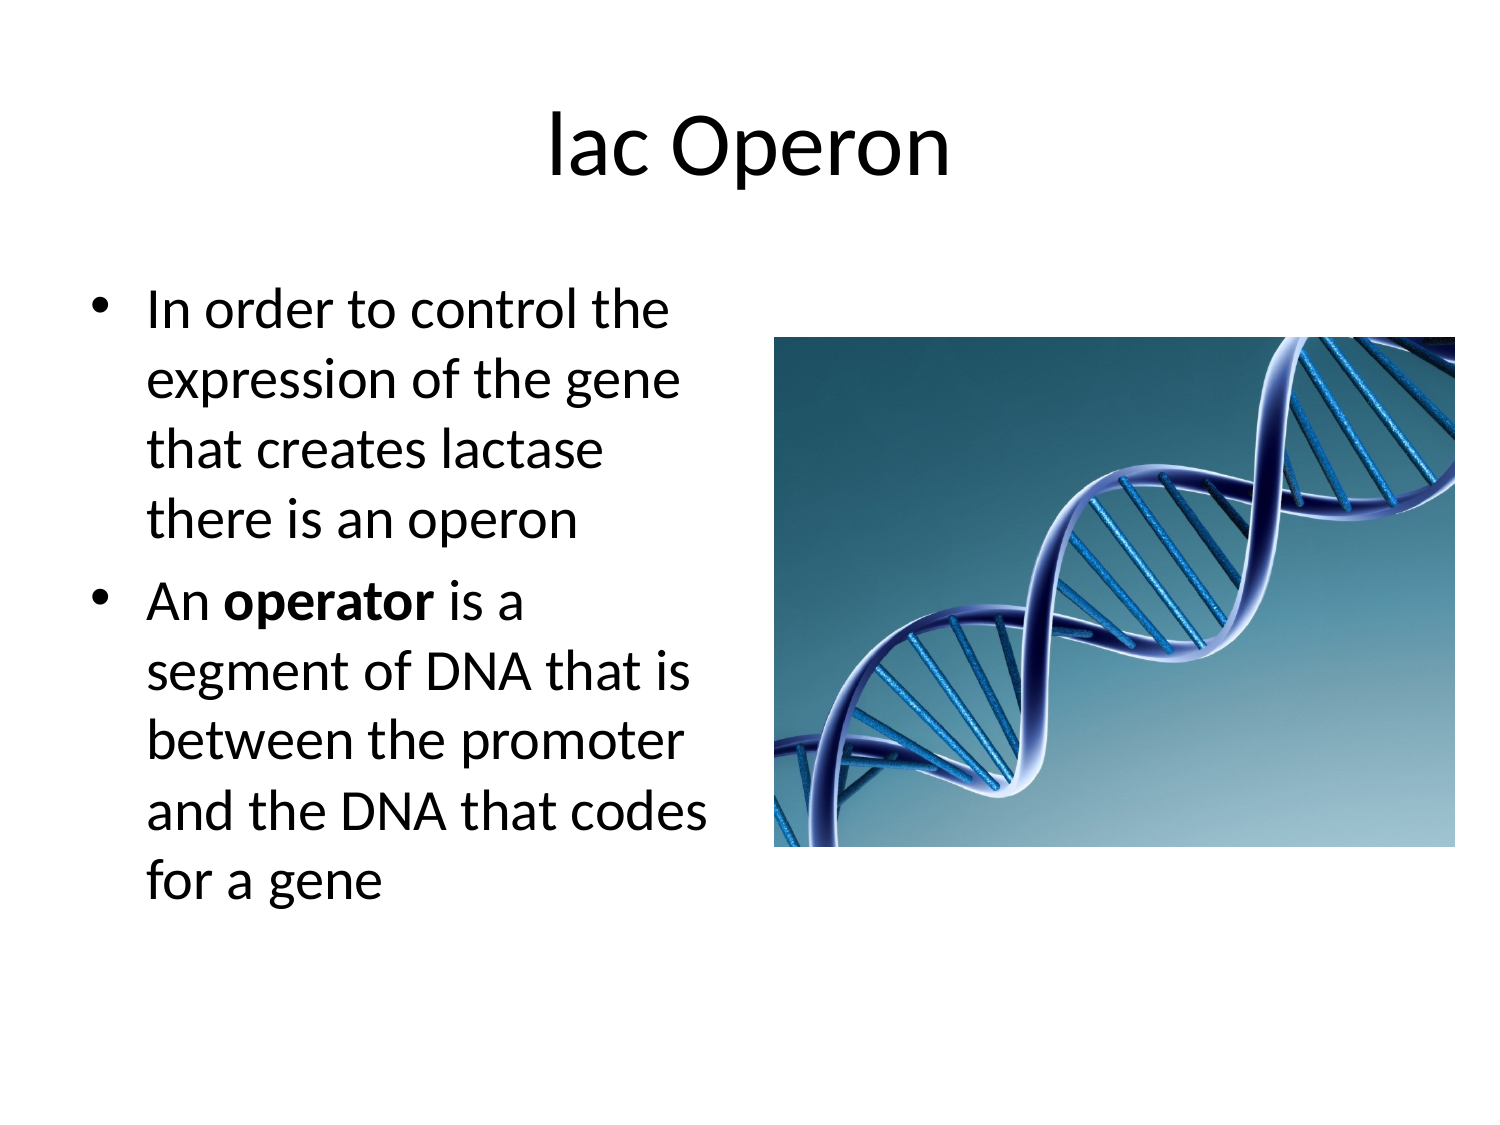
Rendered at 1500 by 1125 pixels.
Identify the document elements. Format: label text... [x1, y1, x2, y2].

title lac Operon [75, 45, 1425, 233]
list In order to control the expression of the gene that creates lactase there is an operon An operator is a segment of DNA that is between the promoter and the DNA that codes for a gene [75, 262, 738, 1005]
picture [774, 337, 1455, 848]
